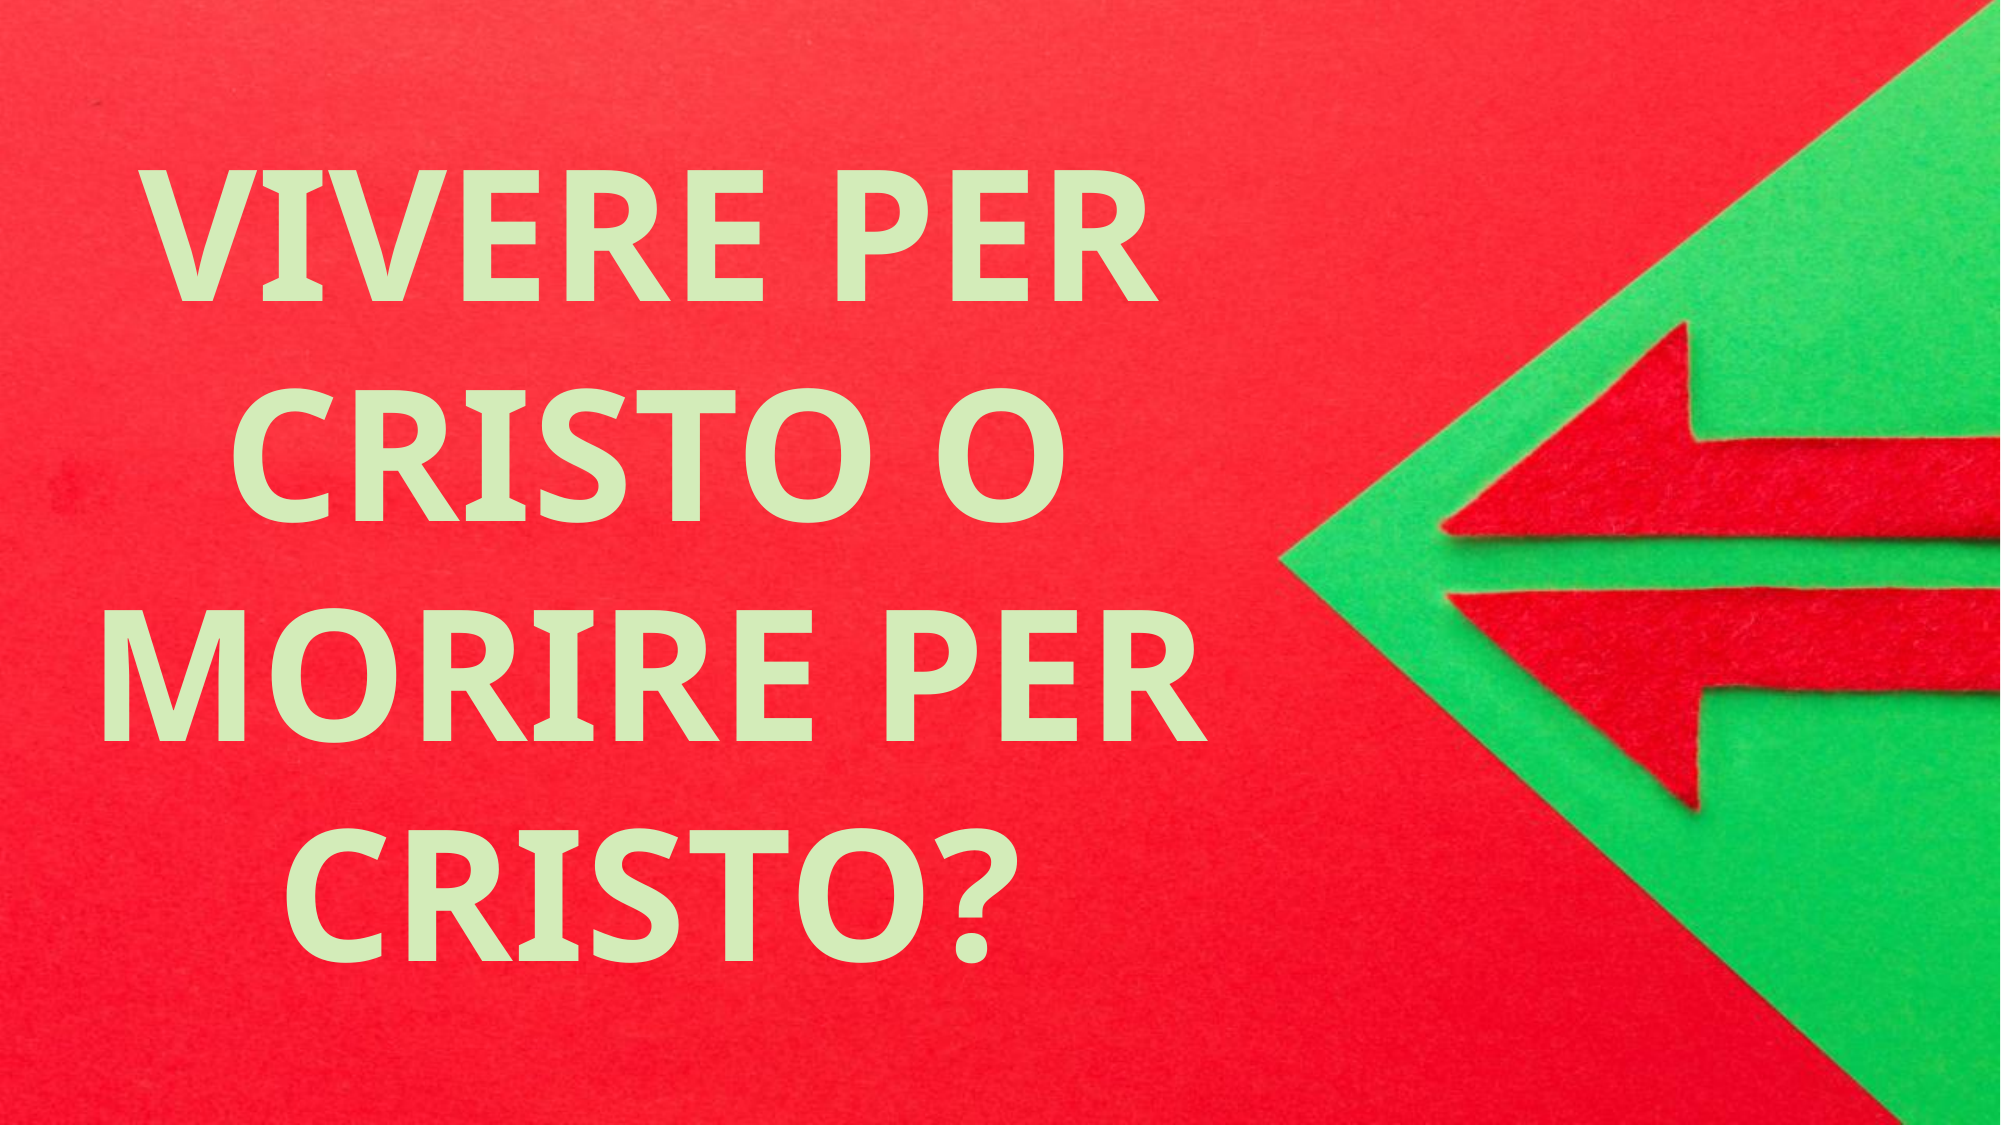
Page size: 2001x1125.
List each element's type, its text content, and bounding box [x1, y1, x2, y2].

picture [0, 0, 2001, 1125]
text_box VIVERE PER CRISTO O MORIRE PER CRISTO? [73, 110, 1225, 1005]
